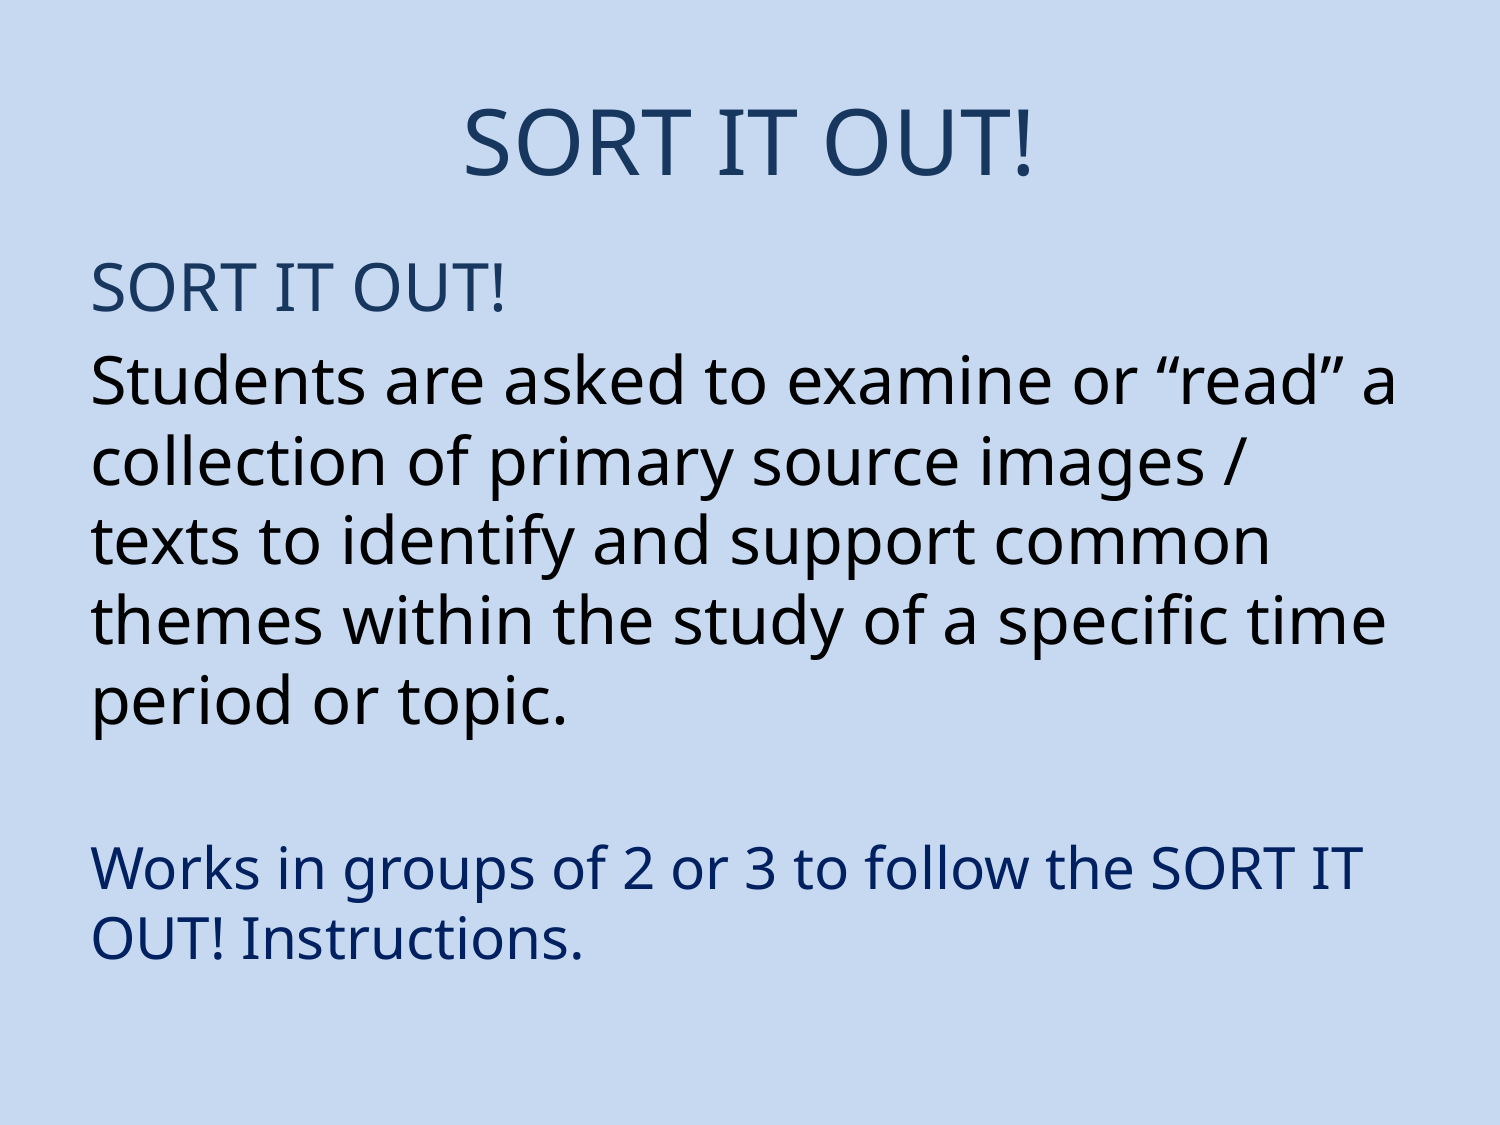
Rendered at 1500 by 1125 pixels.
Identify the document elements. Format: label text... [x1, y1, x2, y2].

list SORT IT OUT! Students are asked to examine or “read” a collection of primary source images / texts to identify and support common themes within the study of a specific time period or topic. Works in groups of 2 or 3 to follow the SORT IT OUT! Instructions. [75, 237, 1425, 980]
title SORT IT OUT! [75, 45, 1425, 233]
